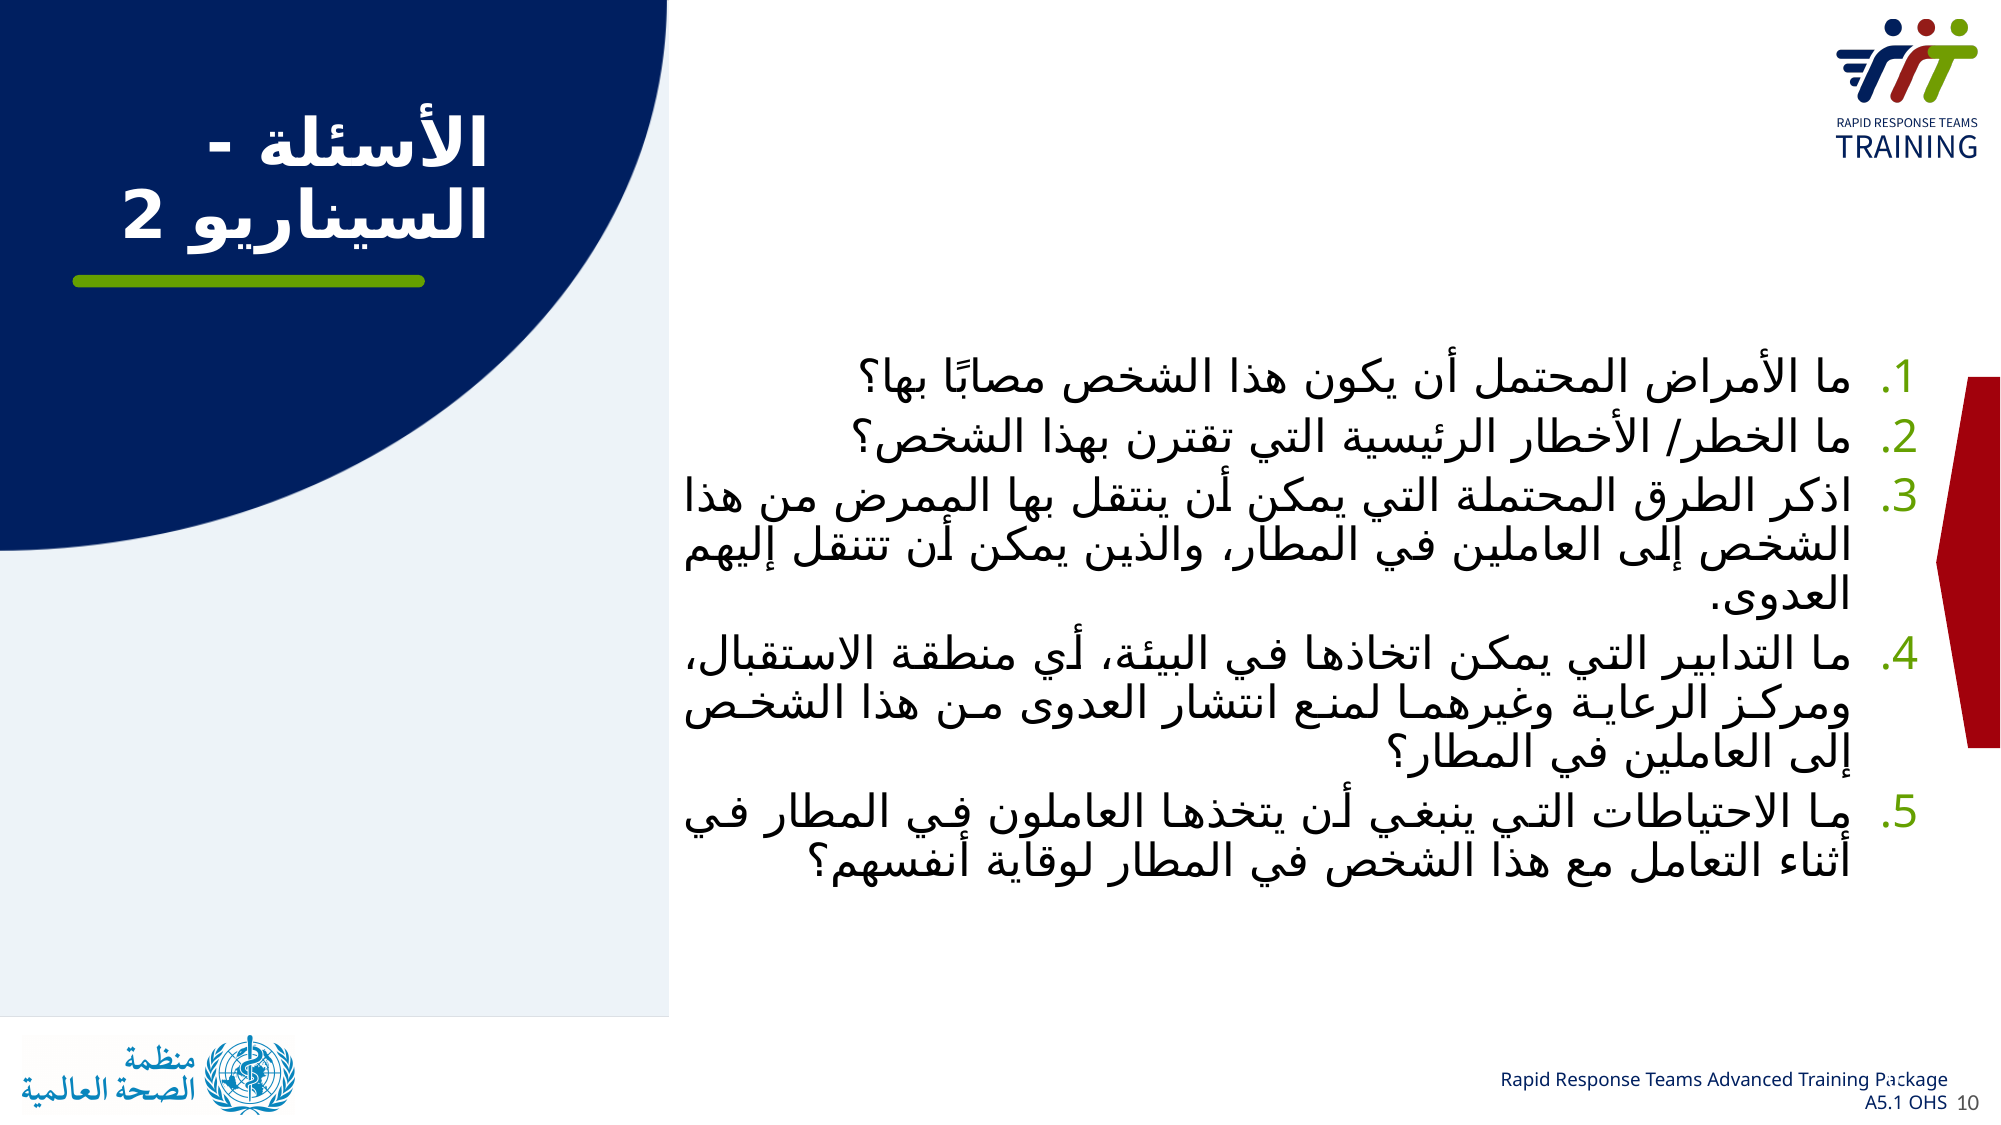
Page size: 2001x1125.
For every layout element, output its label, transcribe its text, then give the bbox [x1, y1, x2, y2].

picture [0, 0, 669, 1018]
slide_number 10 [1882, 1037, 1922, 1082]
picture [252, 1050, 258, 1059]
picture [22, 1035, 295, 1115]
list ما الأمراض المحتمل أن يكون هذا الشخص مصابًا بها؟ ما الخطر/ الأخطار الرئيسية التي تقترن بهذا الشخص؟ اذكر الطرق المحتملة التي يمكن أن ينتقل بها الممرض من هذا الشخص إلى العاملين في المطار، والذين يمكن أن تتنقل إليهم العدوى. ما التدابير التي يمكن اتخاذها في البيئة، أي منطقة الاستقبال، ومركز الرعاية وغيرهما لمنع انتشار العدوى من هذا الشخص إلى العاملين في المطار؟ ما الاحتياطات التي ينبغي أن يتخذها العاملون في المطار في أثناء التعامل مع هذا الشخص في المطار لوقاية أنفسهم؟ [675, 274, 1930, 1025]
picture [1835, 19, 1978, 167]
text_box [72, 274, 425, 288]
title الأسئلة - السيناريو 2 [65, 61, 499, 380]
